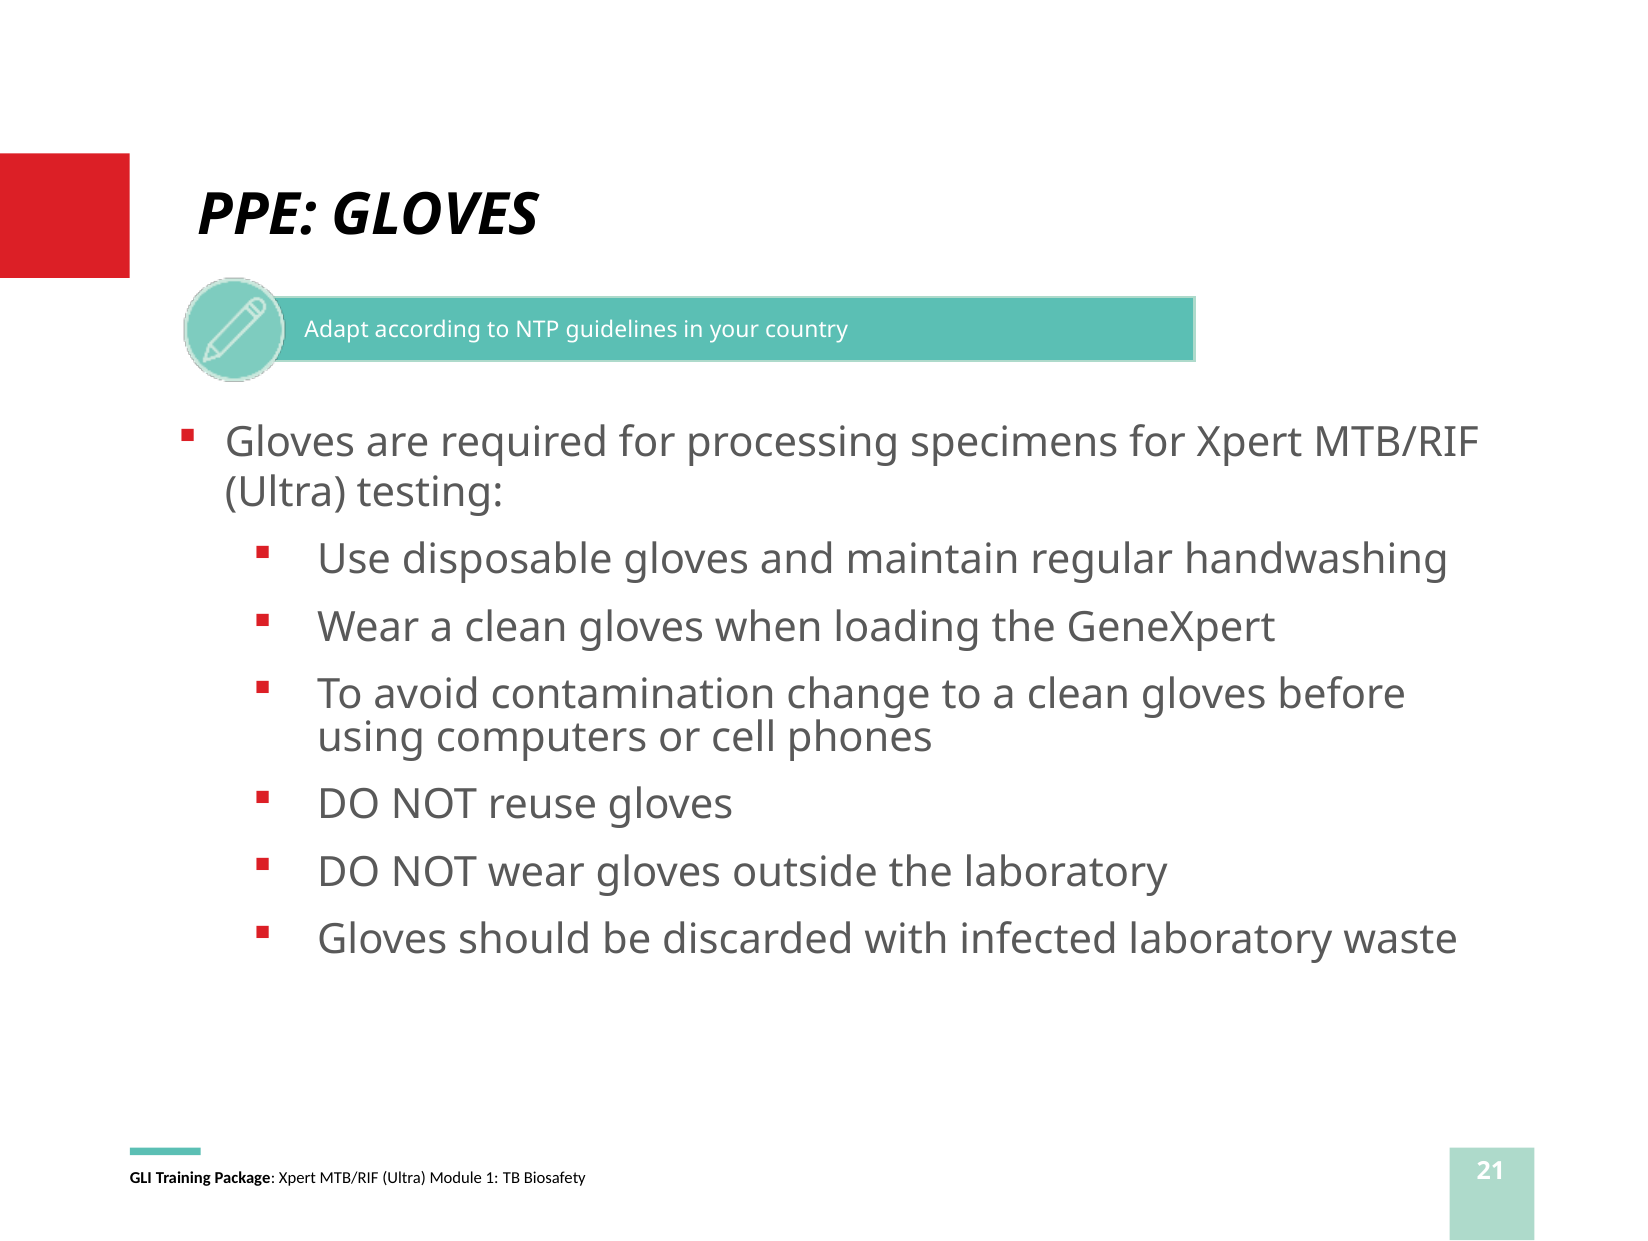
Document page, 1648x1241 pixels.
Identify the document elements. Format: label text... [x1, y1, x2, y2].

title PPE: GLOVES [197, 153, 1450, 278]
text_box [177, 272, 1306, 385]
list Gloves are required for processing specimens for Xpert MTB/RIF (Ultra) testing: Use disposable gloves and maintain regular handwashing Wear a clean gloves when loading the GeneXpert To avoid contamination change to a clean gloves before using computers or cell phones DO NOT reuse gloves DO NOT wear gloves outside the laboratory Gloves should be discarded with infected laboratory waste [178, 414, 1487, 1008]
